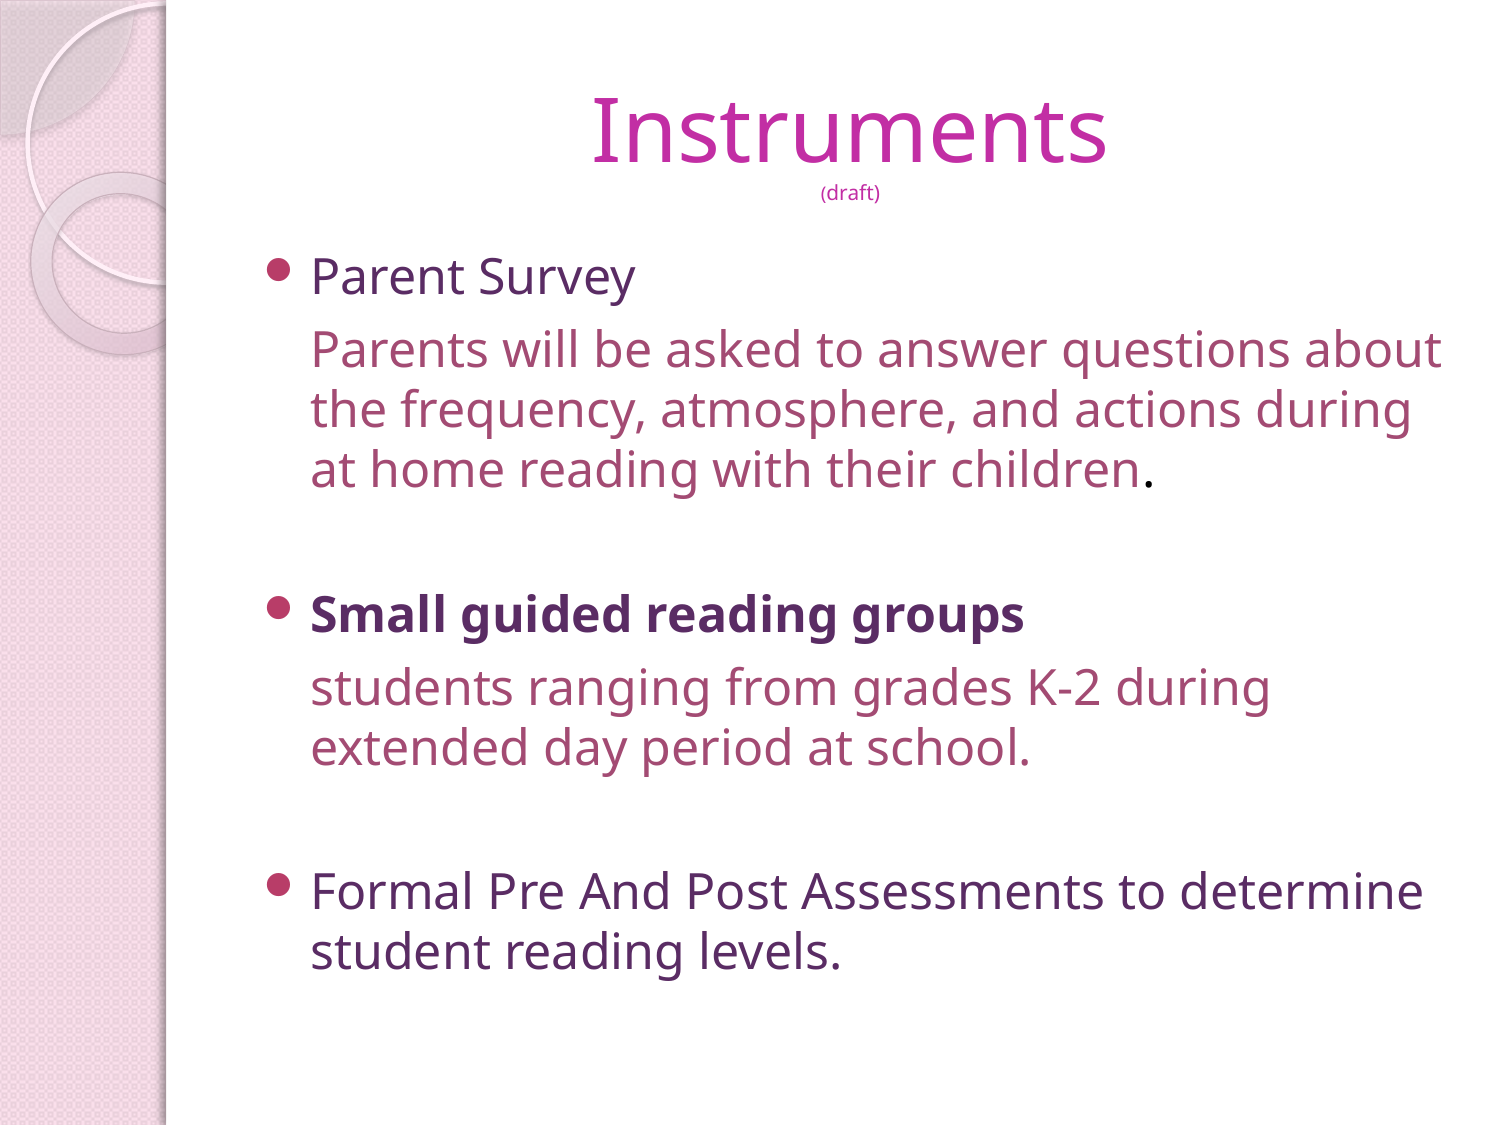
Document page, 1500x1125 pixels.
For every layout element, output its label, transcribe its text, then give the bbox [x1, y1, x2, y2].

title Instruments (draft) [235, 45, 1466, 233]
list Parent Survey Parents will be asked to answer questions about the frequency, atmosphere, and actions during at home reading with their children. Small guided reading groups students ranging from grades K-2 during extended day period at school. Formal Pre And Post Assessments to determine student reading levels. [235, 237, 1466, 1025]
